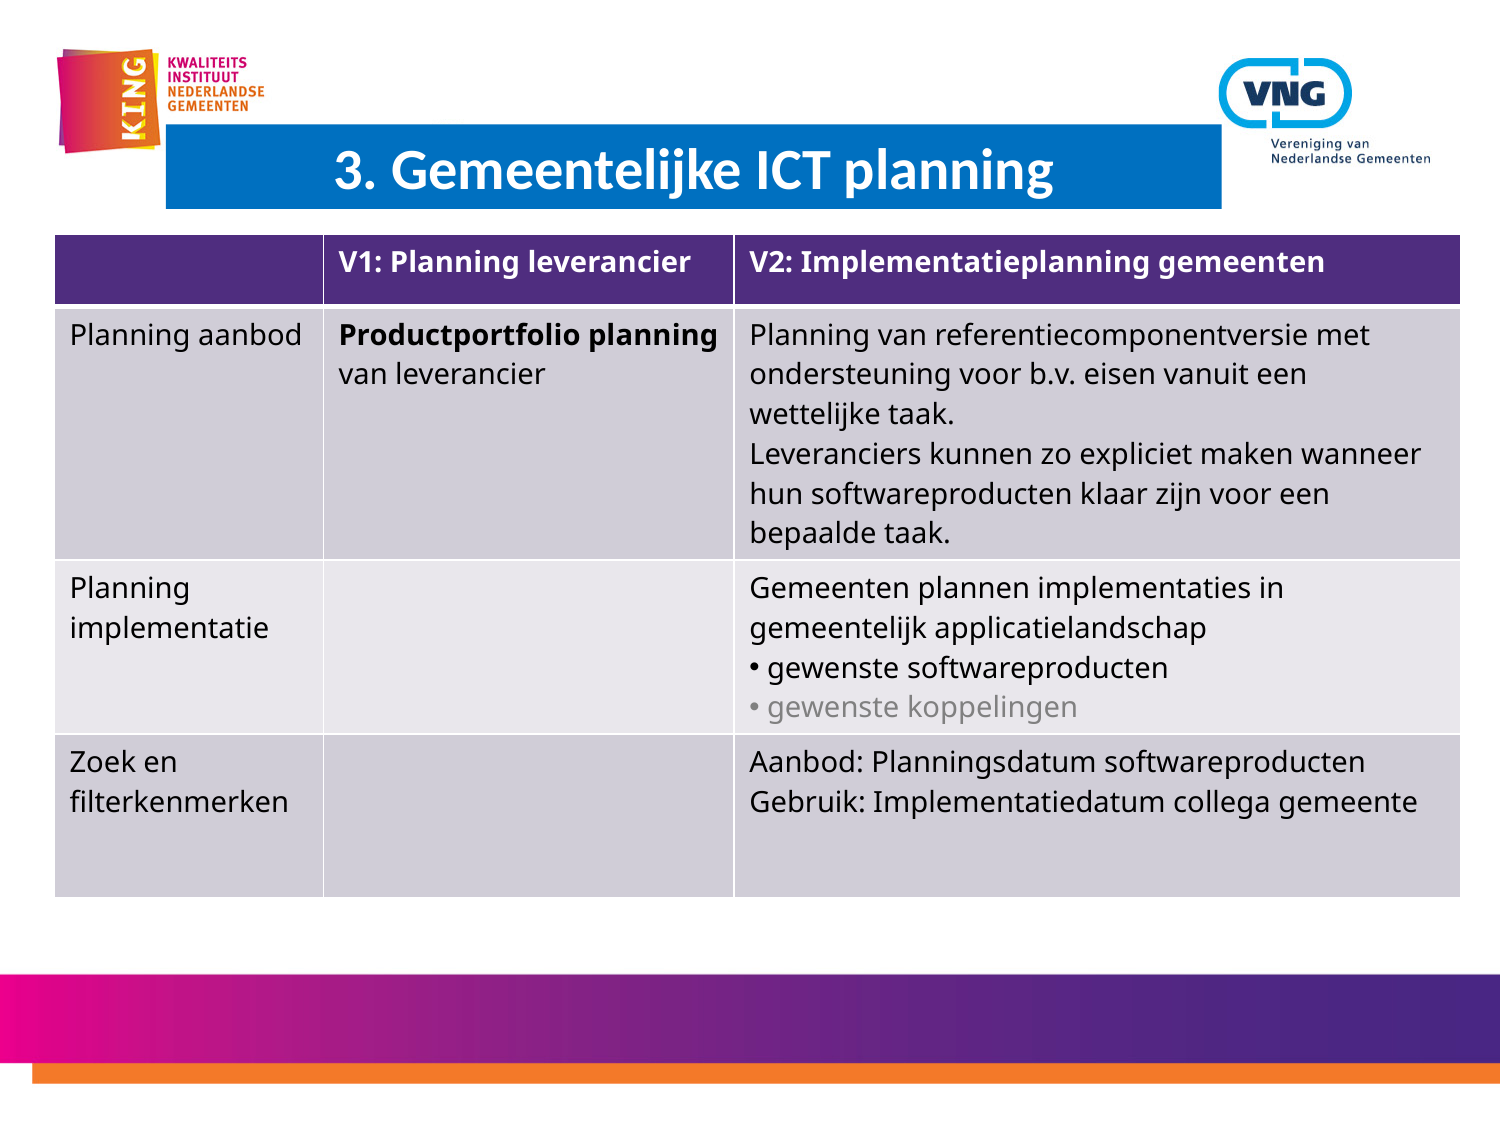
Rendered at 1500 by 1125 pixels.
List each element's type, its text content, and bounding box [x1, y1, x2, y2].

table_cell Planning implementatie [55, 561, 323, 733]
table_header V1: Planning leverancier [324, 235, 733, 304]
table_cell Gemeenten plannen implementaties in gemeentelijk applicatielandschap gewenste softwareproducten gewenste koppelingen [735, 561, 1460, 733]
table_cell Productportfolio planning van leverancier [324, 309, 733, 559]
table_cell [324, 561, 733, 733]
text_box 3. Gemeentelijke ICT planning [165, 124, 1222, 209]
table_header V2: Implementatieplanning gemeenten [735, 235, 1460, 304]
table_header [55, 235, 323, 304]
table_cell [324, 735, 733, 897]
table_cell Zoek en filterkenmerken [55, 735, 323, 897]
picture [0, 0, 1500, 1125]
table_cell Planning aanbod [55, 309, 323, 559]
table_cell Planning van referentiecomponentversie met ondersteuning voor b.v. eisen vanuit een wettelijke taak. Leveranciers kunnen zo expliciet maken wanneer hun softwareproducten klaar zijn voor een bepaalde taak. [735, 309, 1460, 559]
table_cell Aanbod: Planningsdatum softwareproducten Gebruik: Implementatiedatum collega gemeente [735, 735, 1460, 897]
